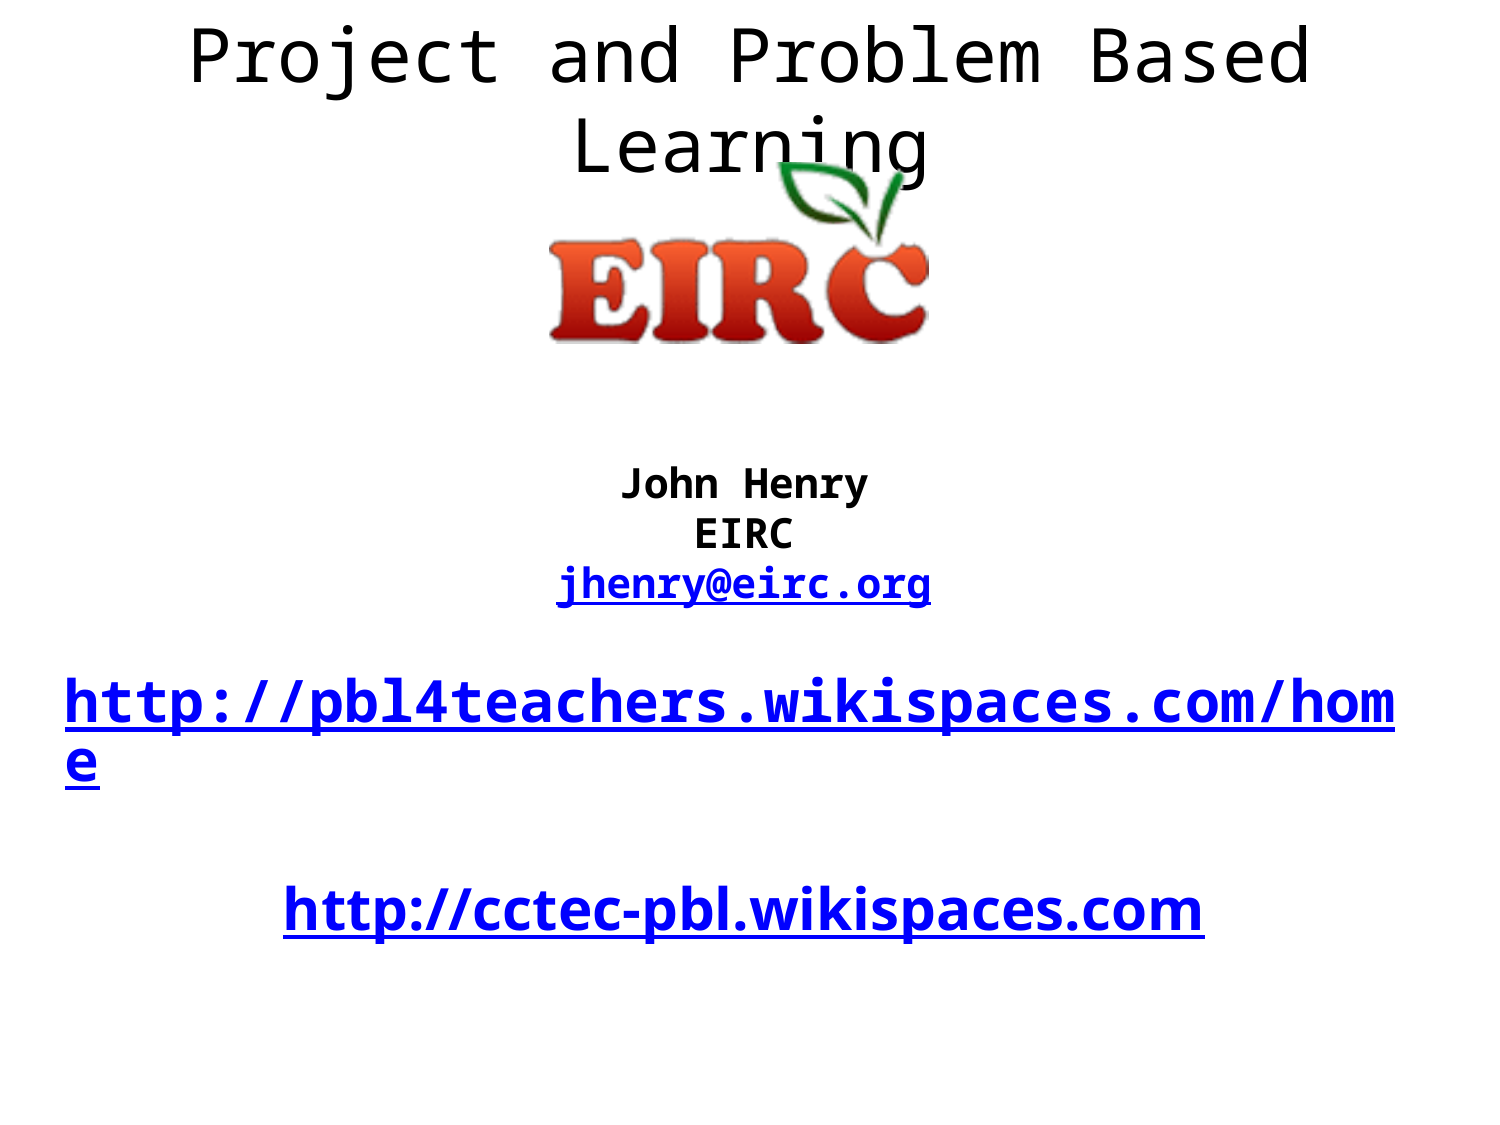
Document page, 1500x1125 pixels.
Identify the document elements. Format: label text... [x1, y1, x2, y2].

text_box John Henry EIRC jhenry@eirc.org http://pbl4teachers.wikispaces.com/home http://cctec-pbl.wikispaces.com [50, 449, 1438, 1061]
picture [549, 162, 929, 345]
title Project and Problem Based Learning [0, 212, 1500, 413]
